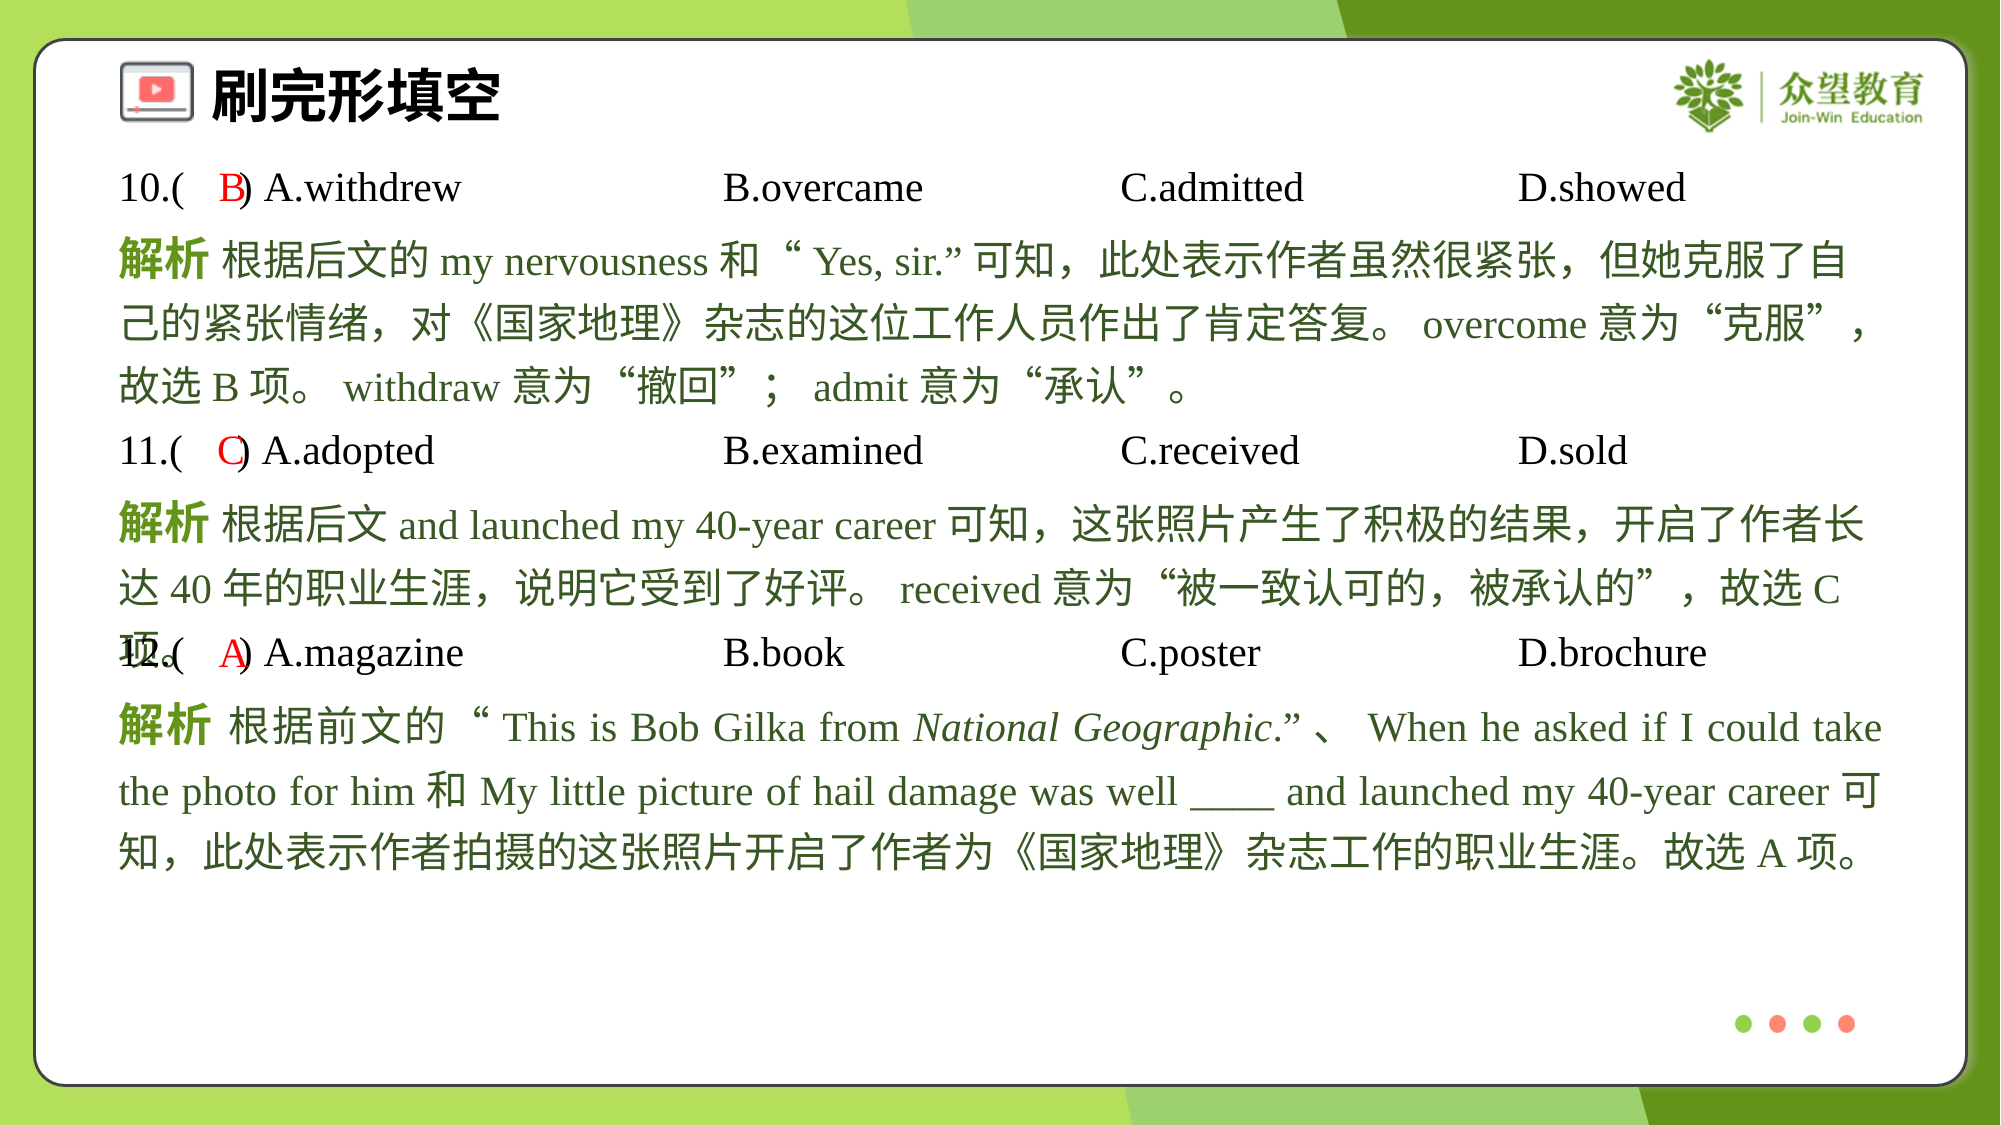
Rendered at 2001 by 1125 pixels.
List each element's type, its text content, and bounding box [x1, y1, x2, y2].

text_box C [212, 410, 250, 469]
text_box 解析 根据后文and launched my 40-year career可知，这张照片产生了积极的结果，开启了作者长达40年的职业生涯，说明它受到了好评。received意为“被一致认可的，被承认的”，故选C项。 [118, 480, 1883, 607]
text_box B [213, 146, 252, 205]
text_box 解析 根据后文的my nervousness和“Yes, sir.”可知，此处表示作者虽然很紧张，但她克服了自己的紧张情绪，对《国家地理》杂志的这位工作人员作出了肯定答复。overcome意为“克服”，故选B项。withdraw意为“撤回”；admit意为“承认”。 [118, 215, 1883, 405]
text_box 12.( ) A.magazine B.book C.poster D.brochure [254, 612, 1883, 670]
text_box 12.( ) A.magazine B.book C.poster D.brochure [118, 612, 213, 670]
picture [0, 0, 2000, 1125]
text_box 11.( ) A.adopted B.examined C.received D.sold [118, 410, 212, 468]
text_box 解析 根据前文的“This is Bob Gilka from National Geographic.”、When he asked if I could take the photo for him和My little picture of hail damage was well ____ and launched my 40-year career可知，此处表示作者拍摄的这张照片开启了作者为《国家地理》杂志工作的职业生涯。故选A项。 [118, 682, 1883, 934]
text_box A [213, 612, 254, 671]
text_box 10.( ) A.withdrew B.overcame C.admitted D.showed [252, 146, 1883, 204]
text_box 10.( ) A.withdrew B.overcame C.admitted D.showed [118, 146, 213, 204]
text_box 11.( ) A.adopted B.examined C.received D.sold [250, 410, 1883, 468]
